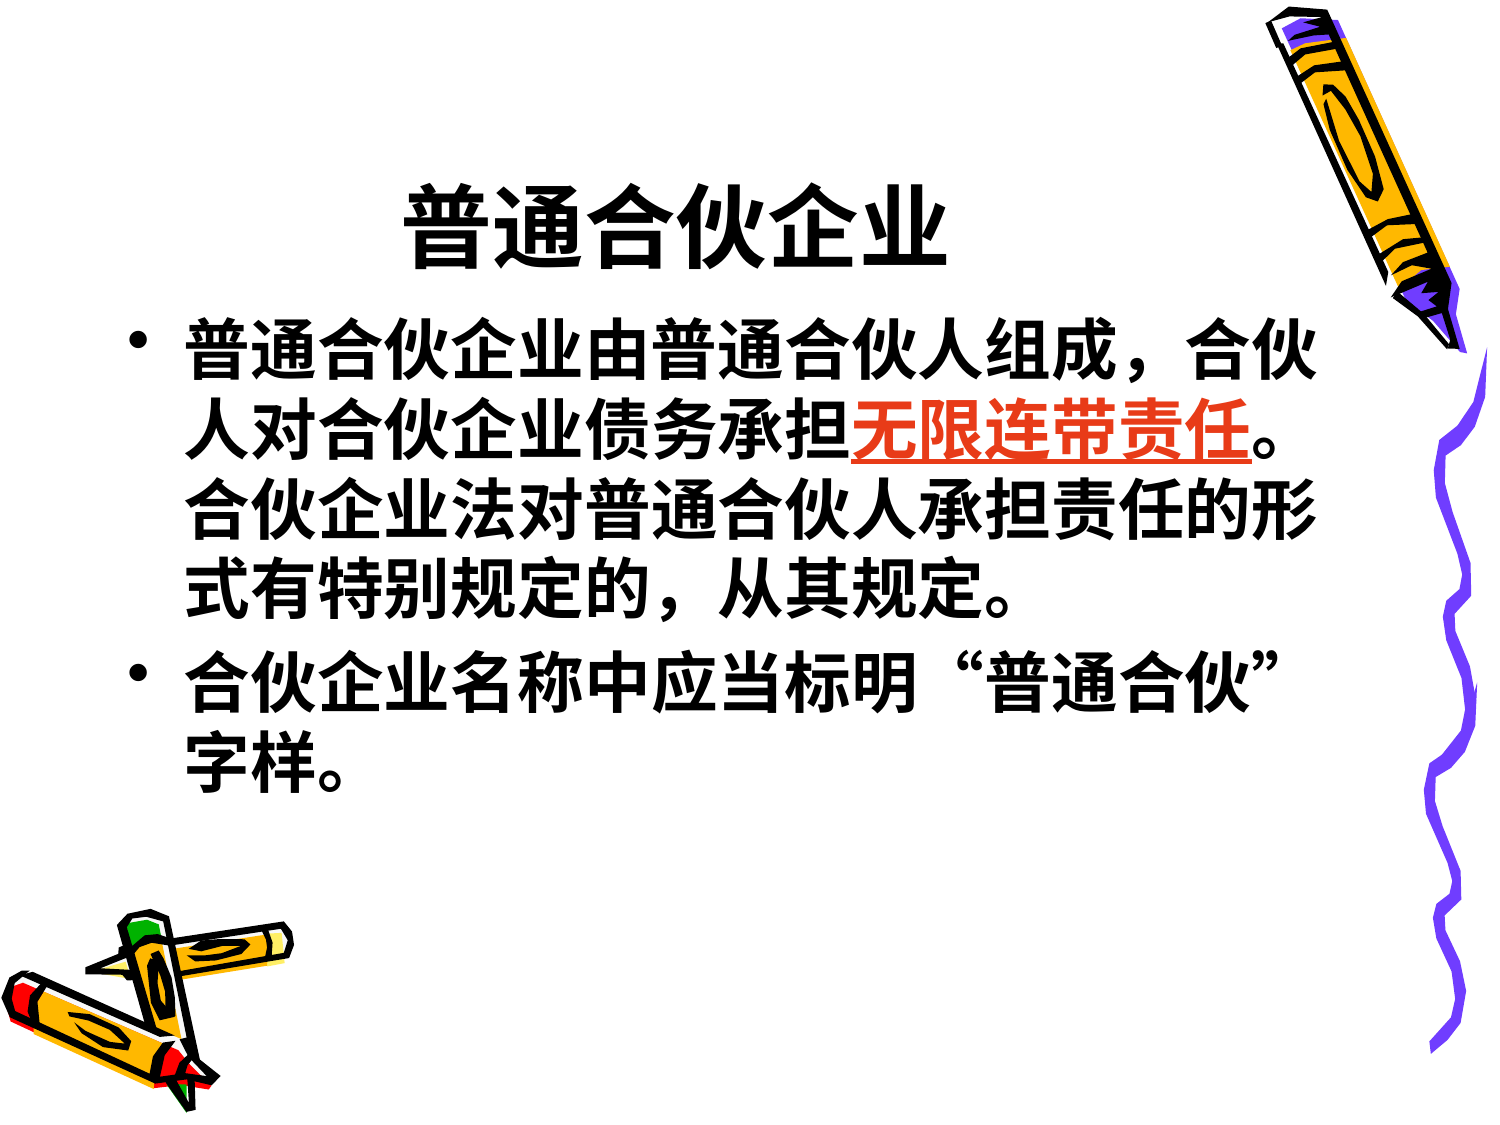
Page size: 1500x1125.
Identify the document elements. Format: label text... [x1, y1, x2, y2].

title 普通合伙企业 [112, 24, 1240, 288]
list 普通合伙企业由普通合伙人组成，合伙人对合伙企业债务承担无限连带责任。合伙企业法对普通合伙人承担责任的形式有特别规定的，从其规定。 合伙企业名称中应当标明“普通合伙”字样。 [112, 299, 1376, 901]
